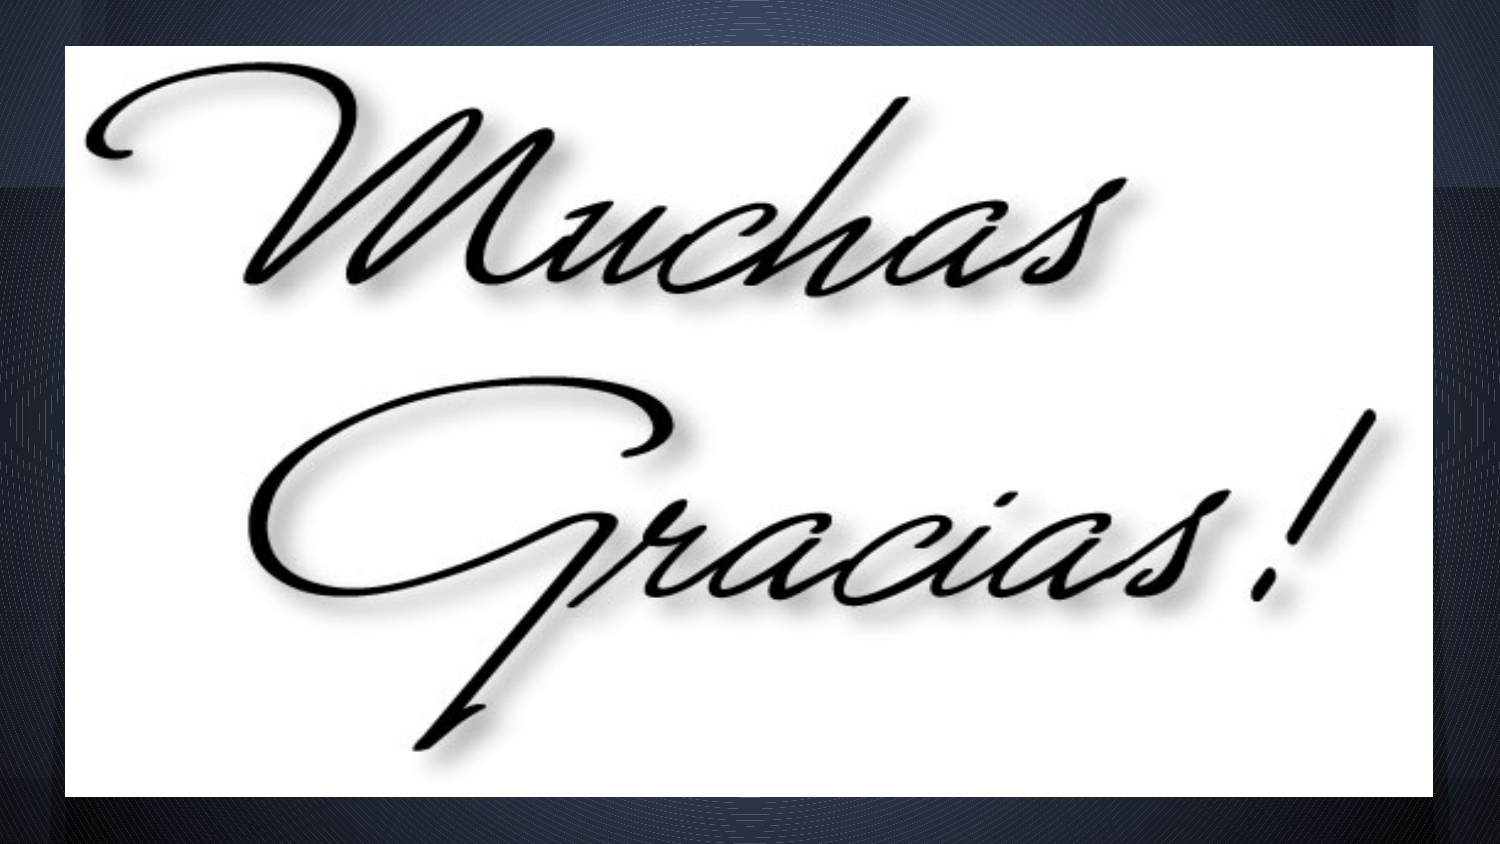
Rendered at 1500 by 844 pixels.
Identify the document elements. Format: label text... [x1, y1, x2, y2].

title Hasta aquí llegamos … [75, 33, 1425, 45]
list Esperamos que os guste -------------------------------------------------------- ELEGID ESTA IDEA ¡¡Votadnos!! [82, 804, 1433, 814]
picture [65, 46, 1433, 798]
